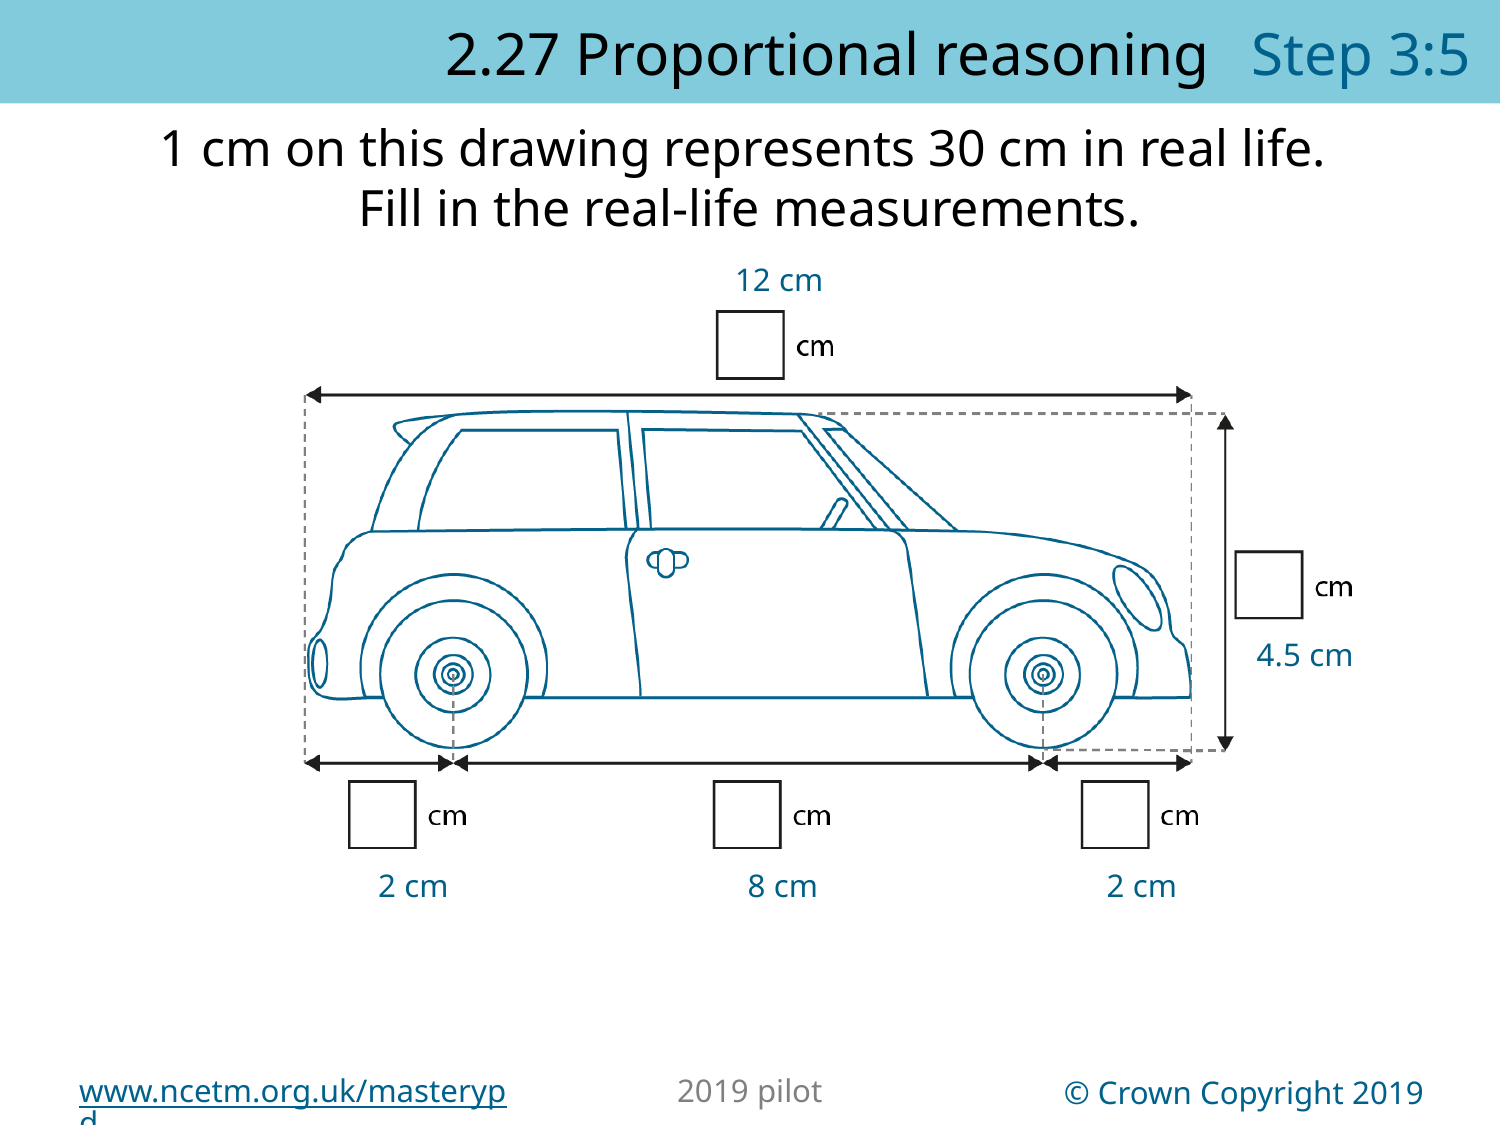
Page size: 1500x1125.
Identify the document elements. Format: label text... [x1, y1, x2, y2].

text_box 12 cm [720, 253, 839, 306]
text_box 2 cm [363, 879, 464, 911]
text_box 1 cm on this drawing represents 30 cm in real life. Fill in the real-life measurements. [39, 108, 1461, 244]
list 2.27 Proportional reasoning Step 3:5 [0, 0, 1500, 104]
text_box 2 cm [1091, 879, 1193, 911]
picture [130, 310, 1370, 871]
text_box 8 cm [732, 879, 834, 911]
